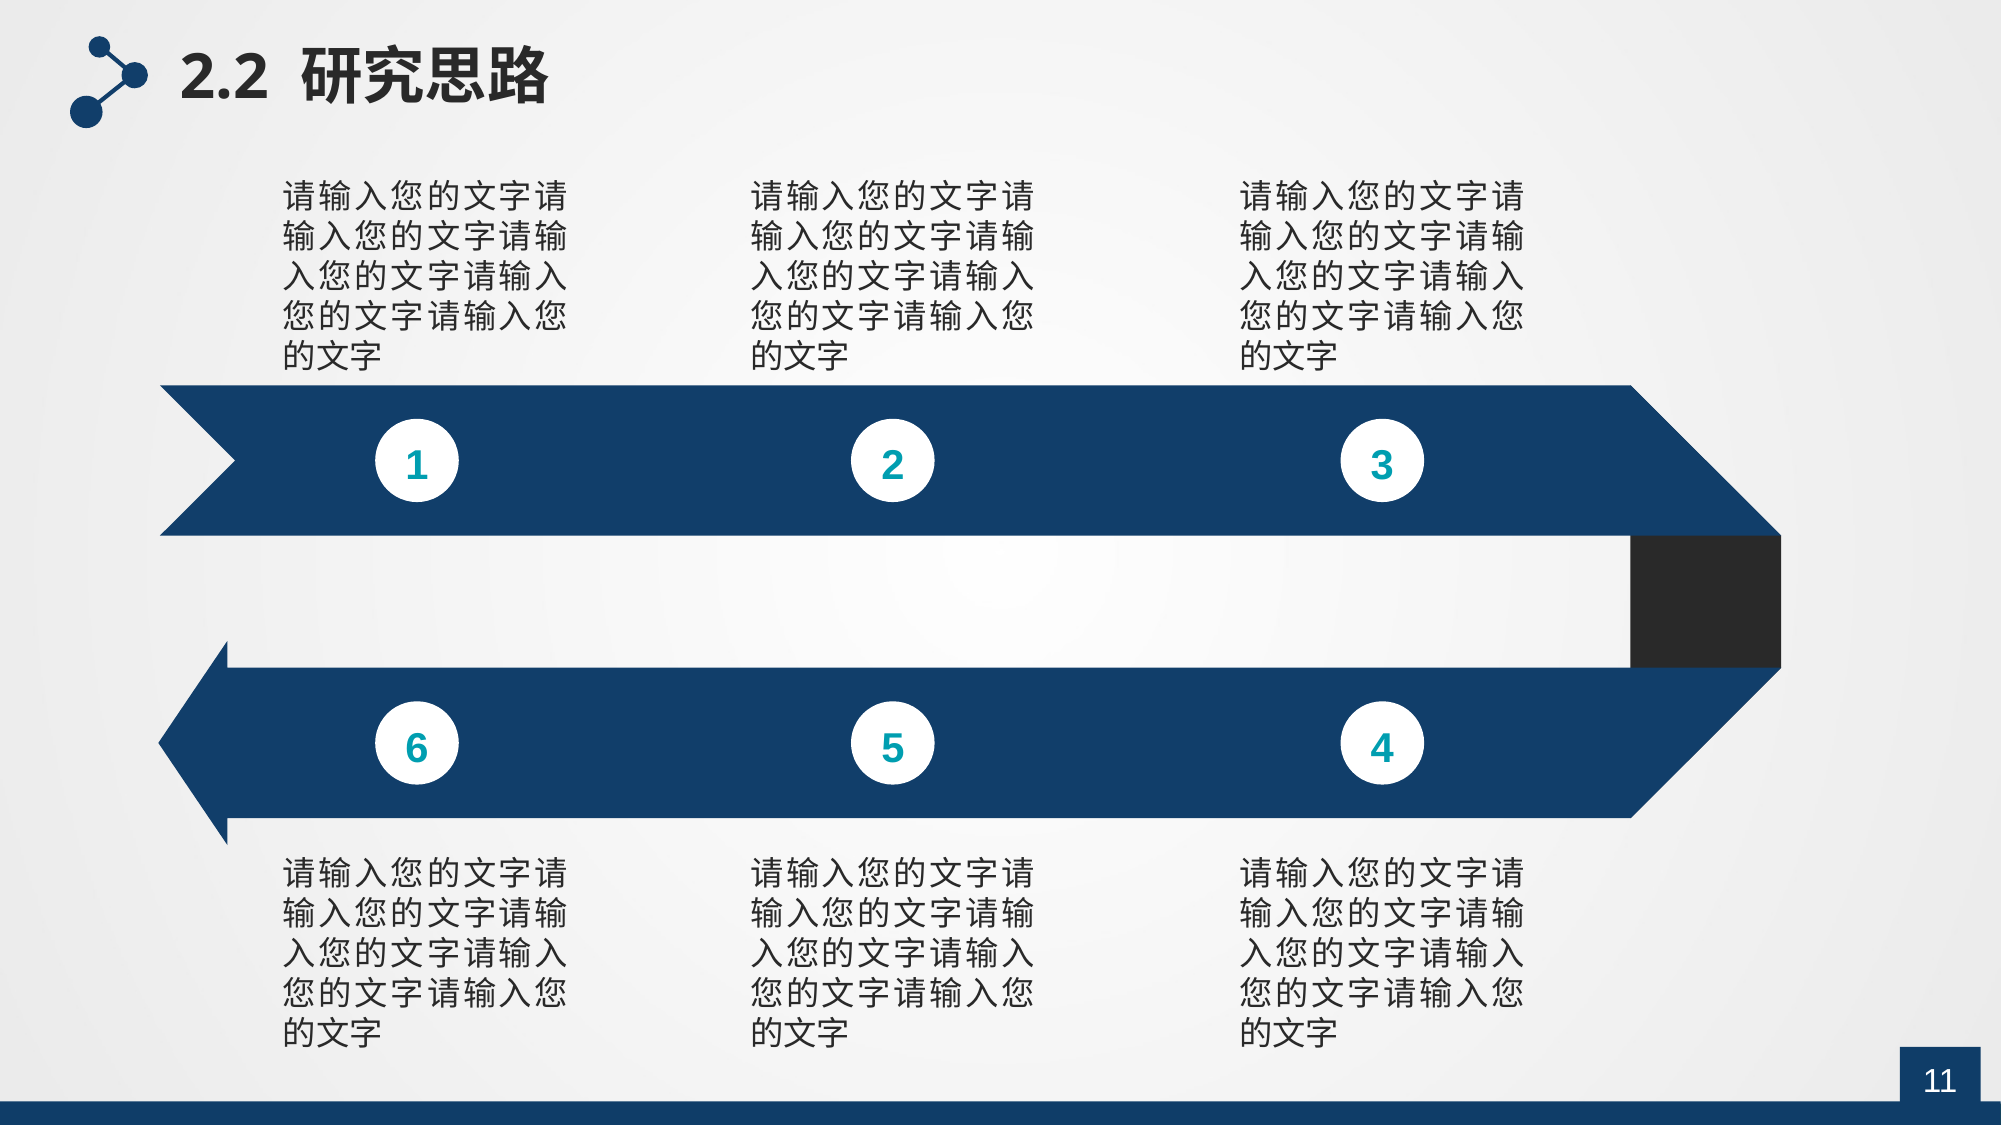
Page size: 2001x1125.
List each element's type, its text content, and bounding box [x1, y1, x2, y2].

text_box 5 [850, 701, 935, 785]
text_box [70, 36, 148, 129]
text_box 请输入您的文字请输入您的文字请输入您的文字请输入您的文字请输入您的文字 [735, 168, 1051, 383]
text_box 2.2 研究思路 [164, 28, 565, 119]
text_box [1630, 536, 1782, 667]
text_box 请输入您的文字请输入您的文字请输入您的文字请输入您的文字请输入您的文字 [268, 845, 584, 1060]
text_box [159, 385, 1782, 536]
text_box 请输入您的文字请输入您的文字请输入您的文字请输入您的文字请输入您的文字 [735, 845, 1051, 1060]
text_box 2 [850, 418, 935, 503]
text_box [158, 640, 1782, 846]
text_box 请输入您的文字请输入您的文字请输入您的文字请输入您的文字请输入您的文字 [1224, 168, 1540, 383]
text_box 3 [1340, 418, 1425, 503]
text_box 请输入您的文字请输入您的文字请输入您的文字请输入您的文字请输入您的文字 [268, 168, 584, 383]
picture [0, 0, 2001, 1101]
text_box 请输入您的文字请输入您的文字请输入您的文字请输入您的文字请输入您的文字 [1224, 845, 1540, 1060]
text_box 1 [375, 418, 459, 503]
text_box 6 [375, 701, 459, 785]
text_box 4 [1340, 701, 1425, 785]
